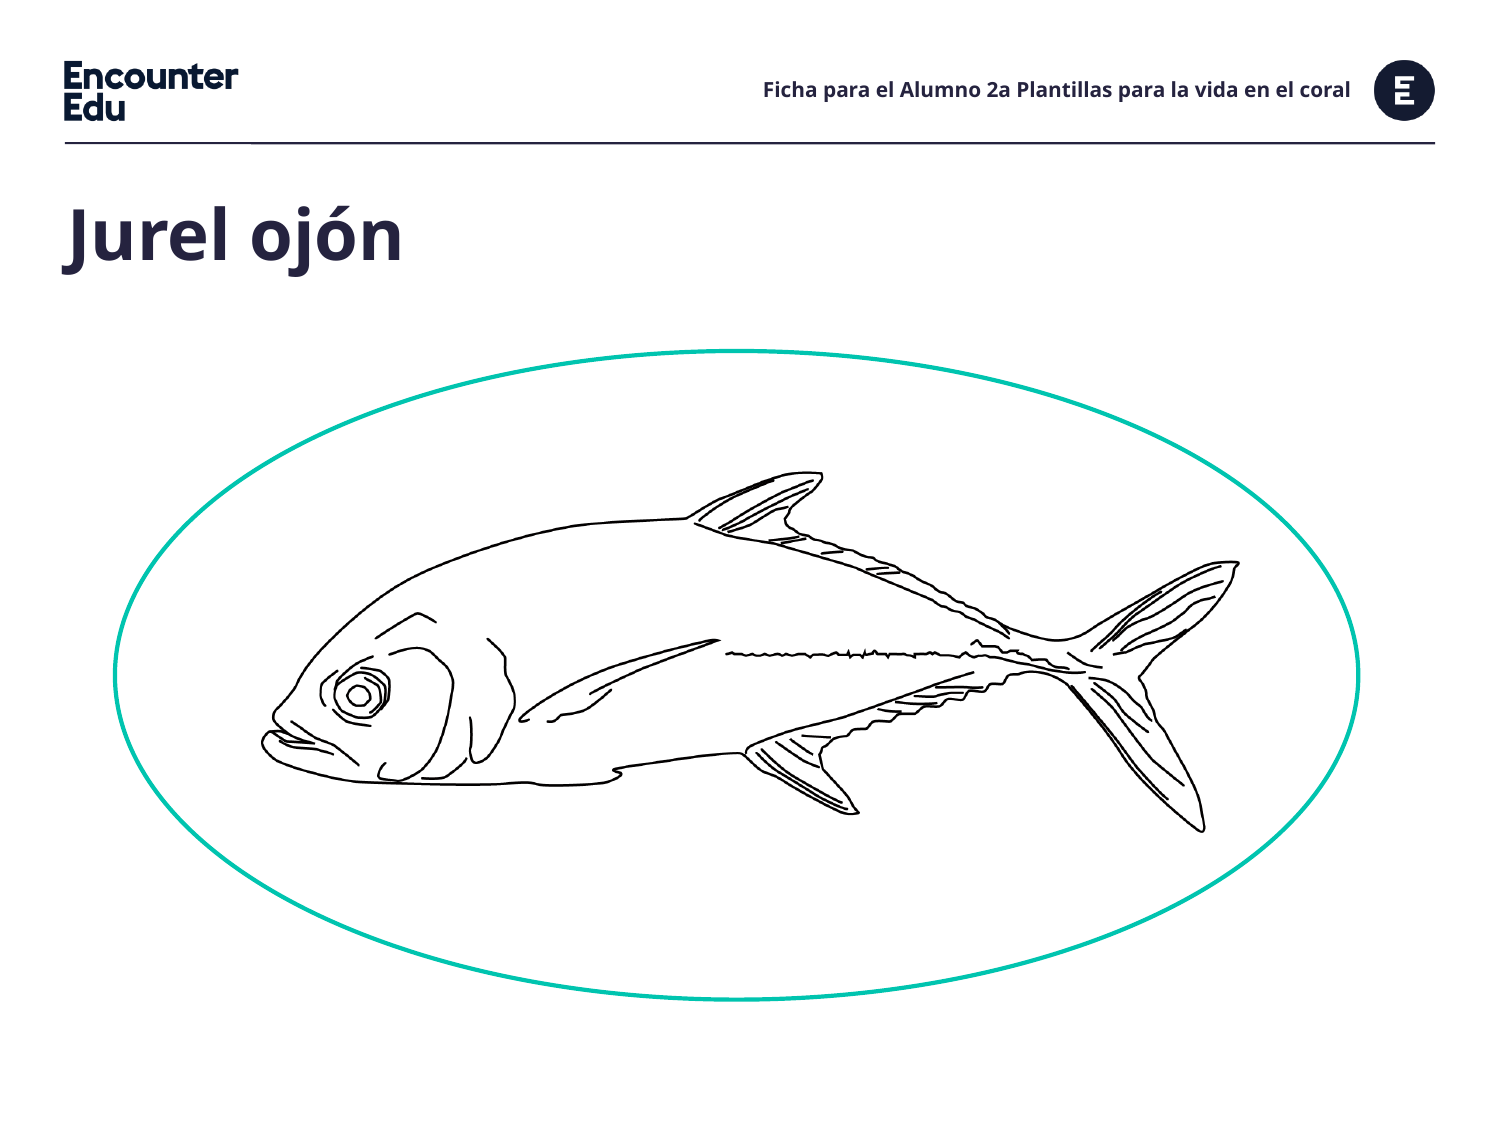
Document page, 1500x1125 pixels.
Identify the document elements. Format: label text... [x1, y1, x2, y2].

picture [1372, 58, 1436, 122]
text_box [114, 366, 1359, 1000]
picture [259, 471, 1240, 833]
title Ficha para el Alumno 2a Plantillas para la vida en el coral [749, 67, 1359, 114]
list Jurel ojón [59, 191, 929, 394]
picture [60, 59, 243, 122]
